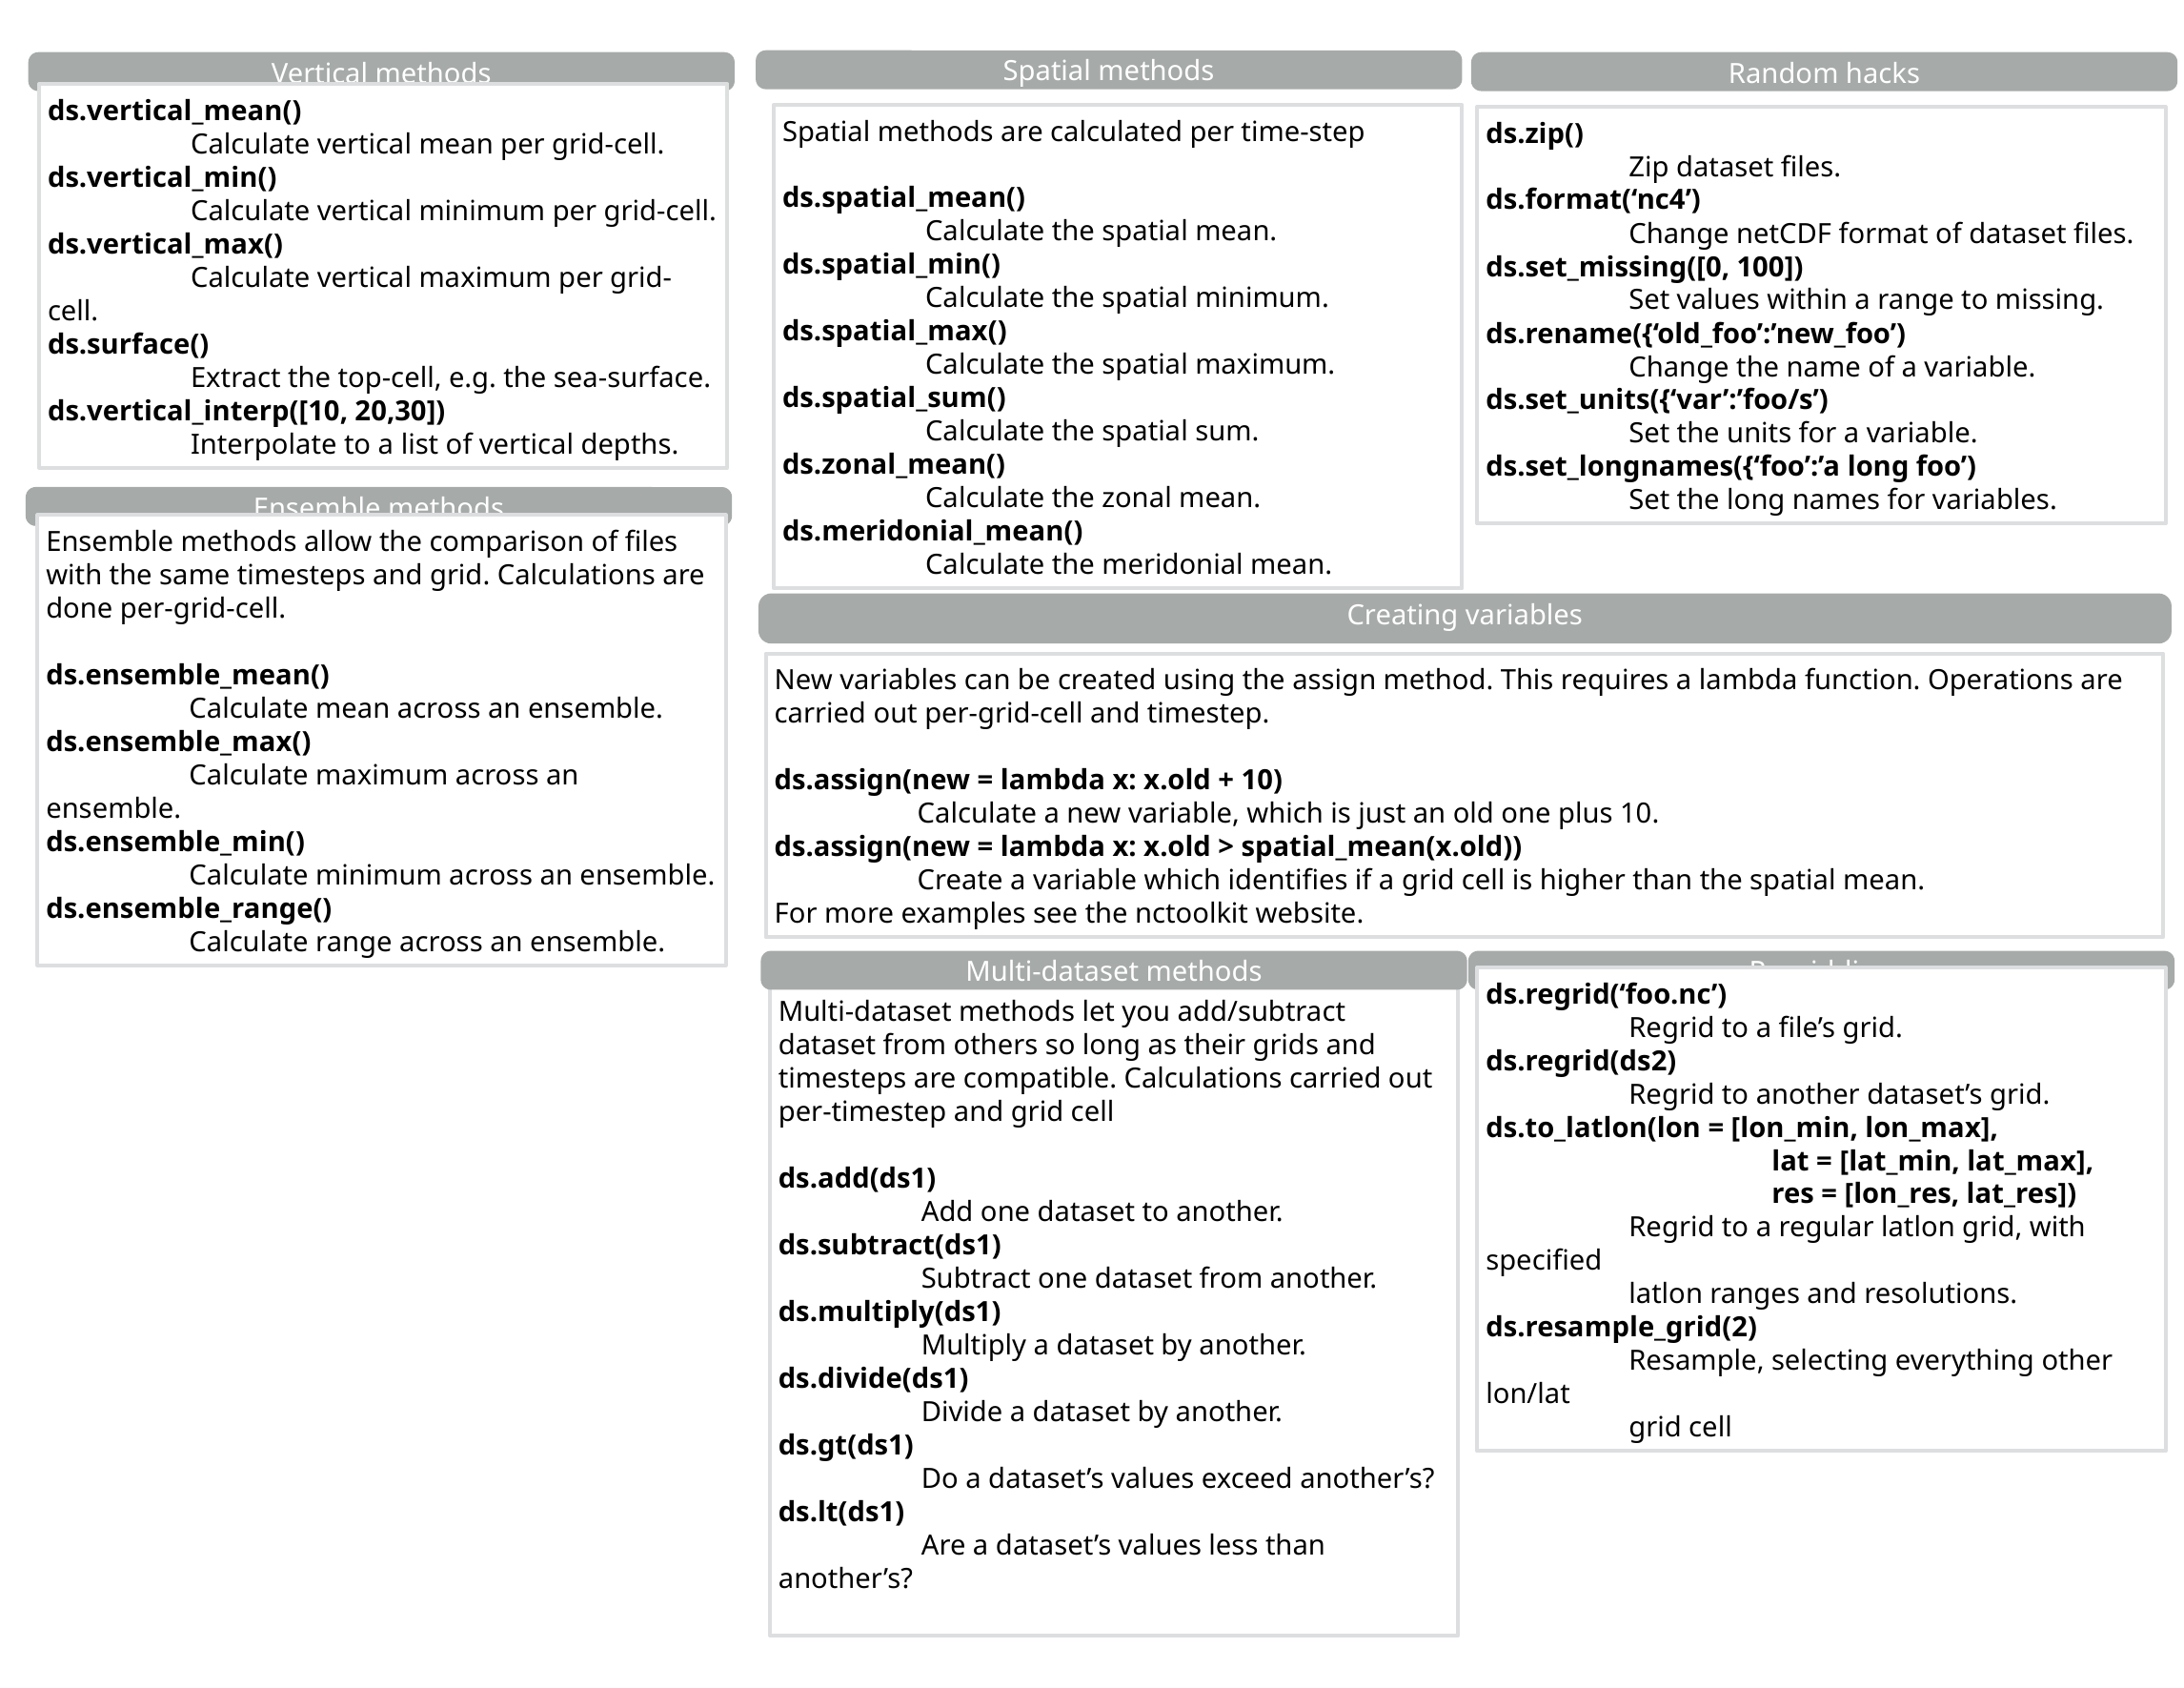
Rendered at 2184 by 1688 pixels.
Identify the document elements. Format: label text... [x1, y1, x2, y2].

text_box Regridding [1467, 950, 2175, 989]
text_box ds.zip() Zip dataset files. ds.format(‘nc4’) Change netCDF format of dataset files. ds.set_missing([0, 100]) Set values within a range to missing. ds.rename({‘old_foo’:’new_foo’) Change the name of a variable. ds.set_units({‘var’:’foo/s’) Set the units for a variable. ds.set_longnames({‘foo’:’a long foo’) Set the long names for variables. [1475, 105, 2168, 525]
text_box Ensemble methods [25, 486, 733, 526]
text_box Multi-dataset methods let you add/subtract dataset from others so long as their grids and timesteps are compatible. Calculations carried out per-timestep and grid cell ds.add(ds1) Add one dataset to another. ds.subtract(ds1) Subtract one dataset from another. ds.multiply(ds1) Multiply a dataset by another. ds.divide(ds1) Divide a dataset by another. ds.gt(ds1) Do a dataset’s values exceed another’s? ds.lt(ds1) Are a dataset’s values less than another’s? [768, 990, 1460, 1637]
text_box ds.regrid(‘foo.nc’) Regrid to a file’s grid. ds.regrid(ds2) Regrid to another dataset’s grid. ds.to_latlon(lon = [lon_min, lon_max], lat = [lat_min, lat_max], res = [lon_res, lat_res]) Regrid to a regular latlon grid, with specified latlon ranges and resolutions. ds.resample_grid(2) Resample, selecting everything other lon/lat grid cell [1475, 966, 2168, 1453]
text_box Spatial methods are calculated per time-step ds.spatial_mean() Calculate the spatial mean. ds.spatial_min() Calculate the spatial minimum. ds.spatial_max() Calculate the spatial maximum. ds.spatial_sum() Calculate the spatial sum. ds.zonal_mean() Calculate the zonal mean. ds.meridonial_mean() Calculate the meridonial mean. [772, 103, 1464, 590]
text_box Vertical methods [28, 51, 735, 92]
text_box ds.vertical_mean() Calculate vertical mean per grid-cell. ds.vertical_min() Calculate vertical minimum per grid-cell. ds.vertical_max() Calculate vertical maximum per grid-cell. ds.surface() Extract the top-cell, e.g. the sea-surface. ds.vertical_interp([10, 20,30]) Interpolate to a list of vertical depths. [37, 82, 729, 470]
text_box Spatial methods [756, 50, 1463, 90]
text_box Ensemble methods allow the comparison of files with the same timesteps and grid. Calculations are done per-grid-cell. ds.ensemble_mean() Calculate mean across an ensemble. ds.ensemble_max() Calculate maximum across an ensemble. ds.ensemble_min() Calculate minimum across an ensemble. ds.ensemble_range() Calculate range across an ensemble. [35, 513, 728, 967]
text_box Creating variables [758, 593, 2172, 644]
text_box New variables can be created using the assign method. This requires a lambda function. Operations are carried out per-grid-cell and timestep. ds.assign(new = lambda x: x.old + 10) Calculate a new variable, which is just an old one plus 10. ds.assign(new = lambda x: x.old > spatial_mean(x.old)) Create a variable which identifies if a grid cell is higher than the spatial mean. For more examples see the nctoolkit website. [764, 652, 2165, 939]
text_box Multi-dataset methods [760, 950, 1467, 990]
text_box Random hacks [1470, 51, 2178, 92]
